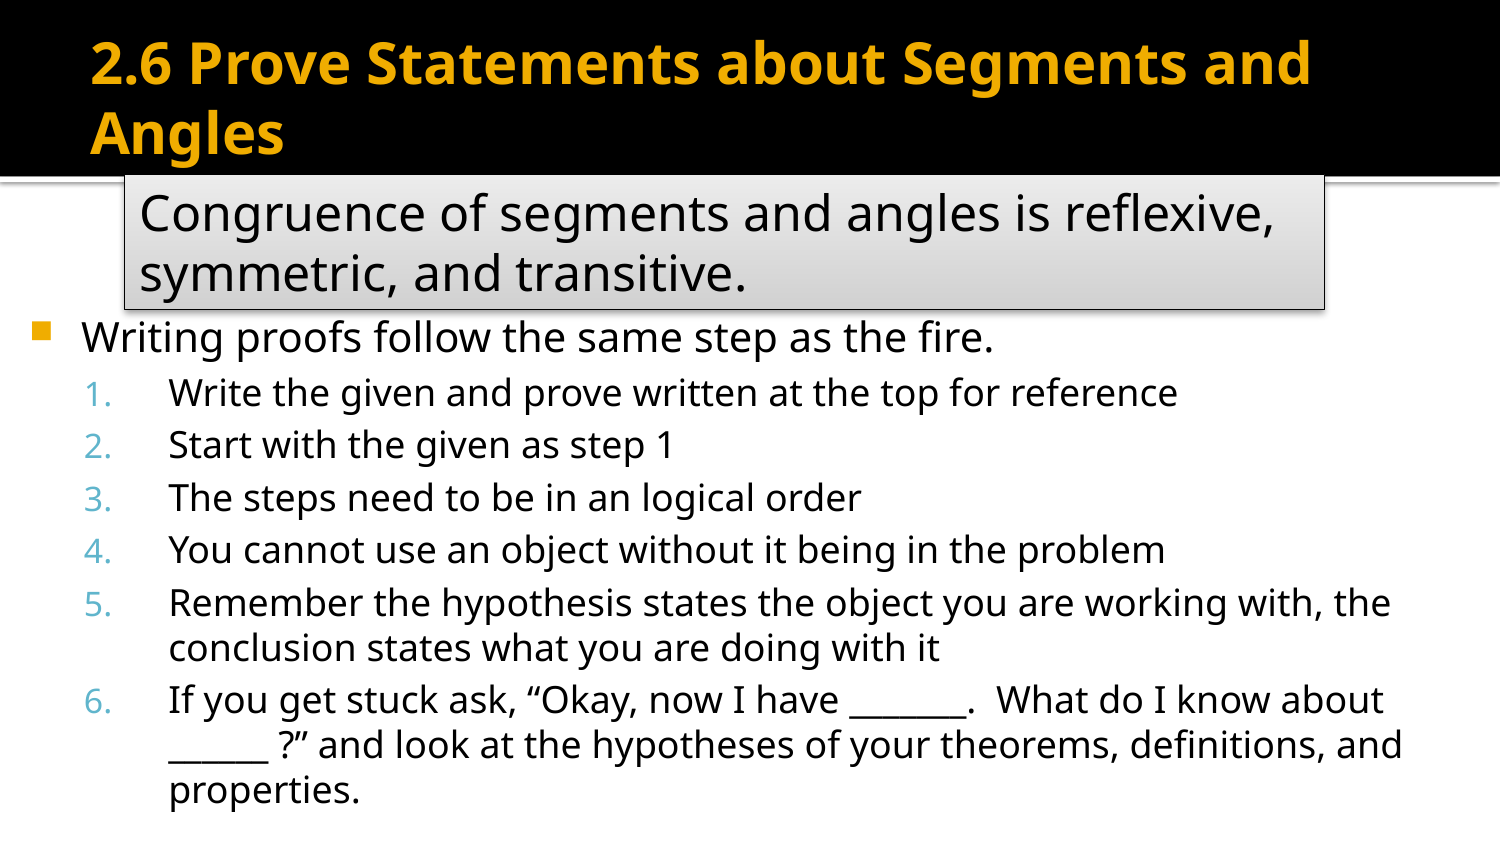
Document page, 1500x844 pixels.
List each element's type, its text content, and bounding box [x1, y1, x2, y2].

text_box Congruence of segments and angles is reflexive, symmetric, and transitive. [124, 174, 1325, 310]
list Writing proofs follow the same step as the fire. Write the given and prove written at the top for reference Start with the given as step 1 The steps need to be in an logical order You cannot use an object without it being in the problem Remember the hypothesis states the object you are working with, the conclusion states what you are doing with it If you get stuck ask, “Okay, now I have _______. What do I know about ______ ?” and look at the hypotheses of your theorems, definitions, and properties. [0, 296, 1500, 756]
title 2.6 Prove Statements about Segments and Angles [75, 19, 1425, 174]
